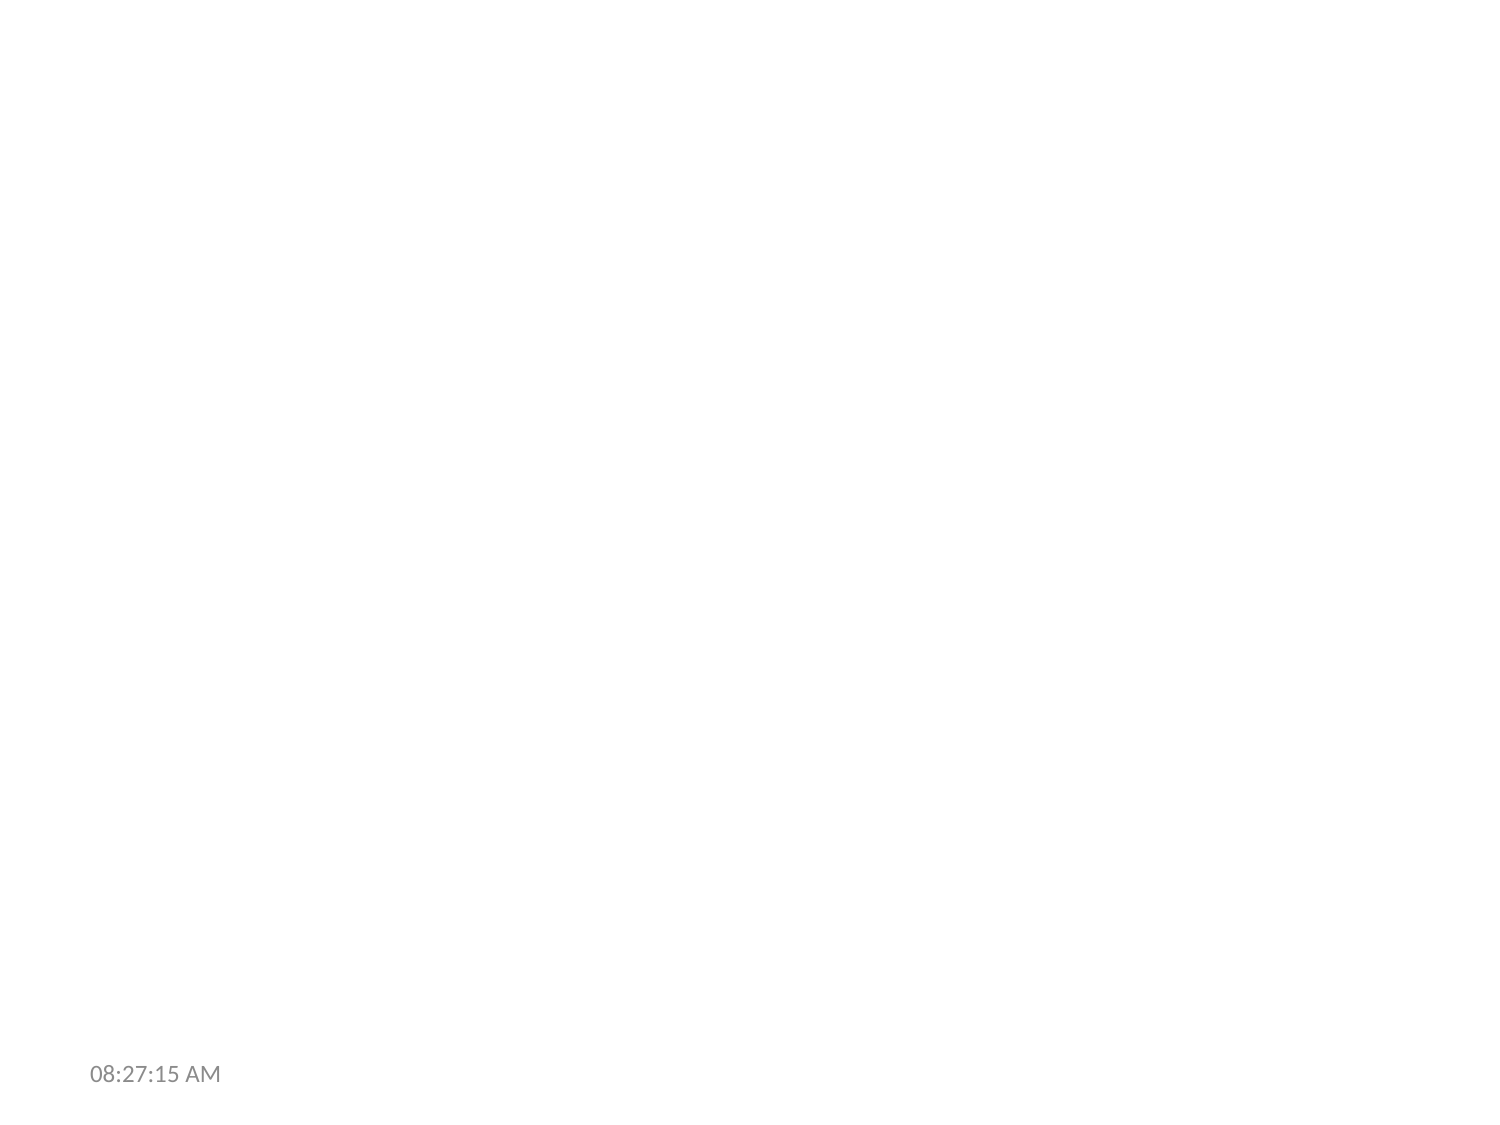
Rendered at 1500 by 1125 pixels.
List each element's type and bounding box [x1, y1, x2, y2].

slide_number [75, 1042, 425, 1103]
